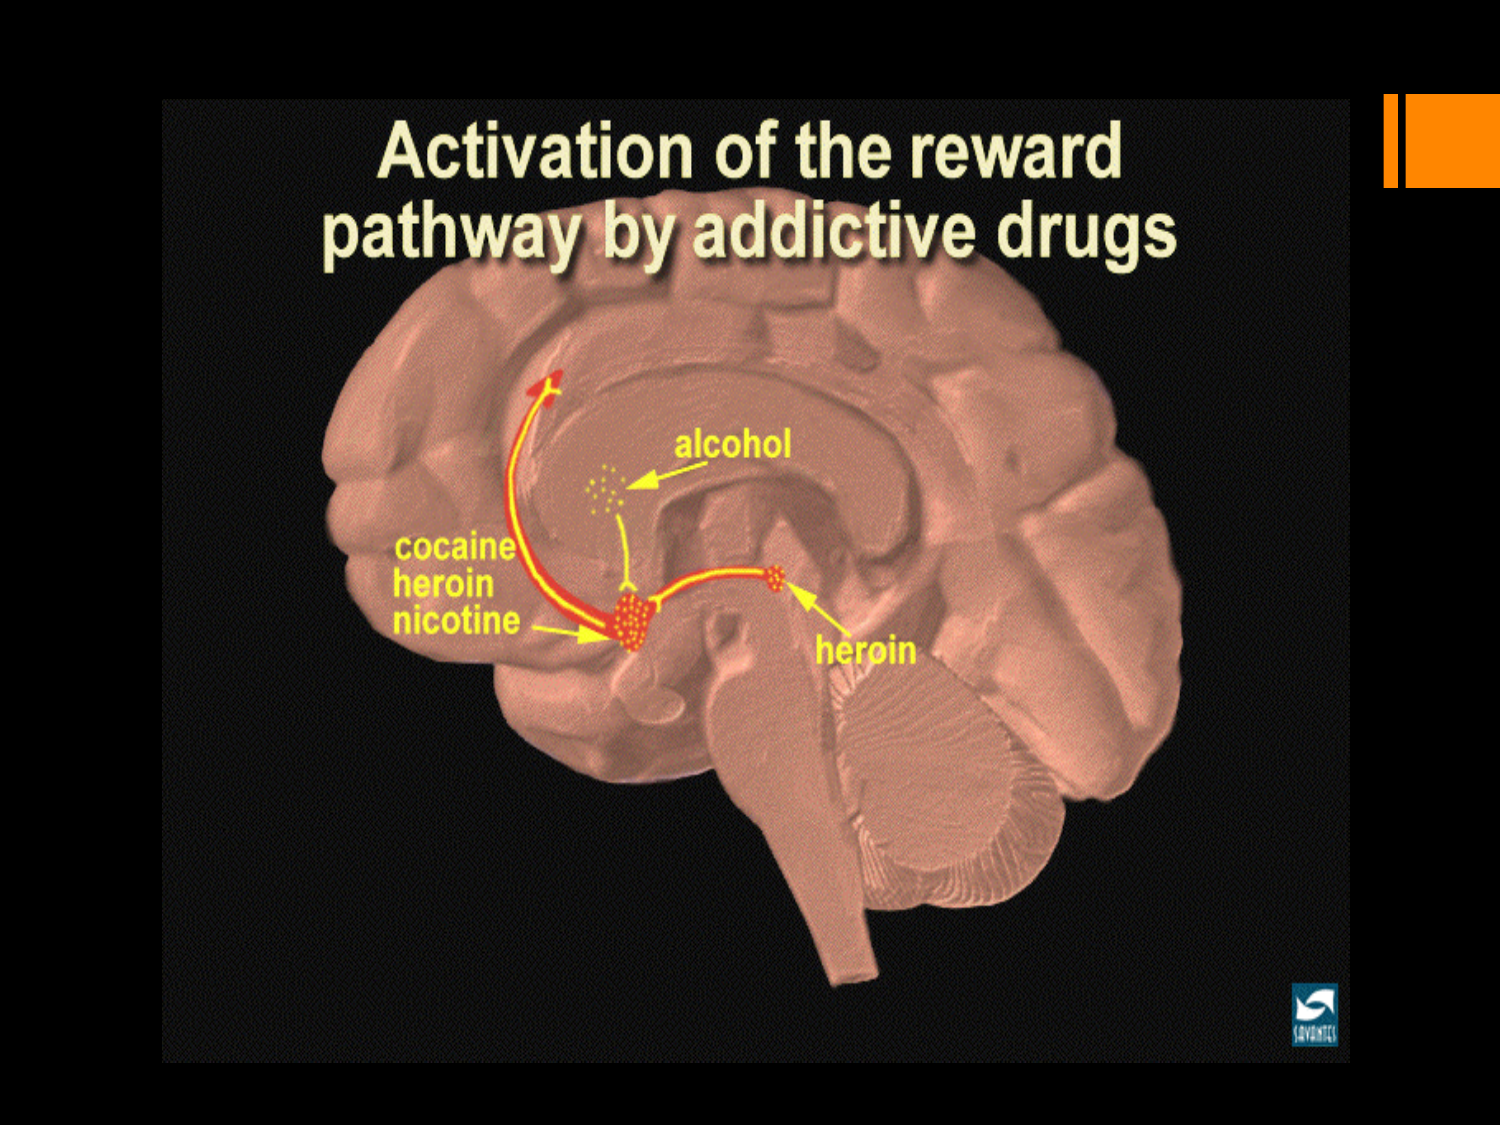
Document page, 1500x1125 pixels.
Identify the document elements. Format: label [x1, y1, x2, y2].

list [161, 99, 1351, 1063]
